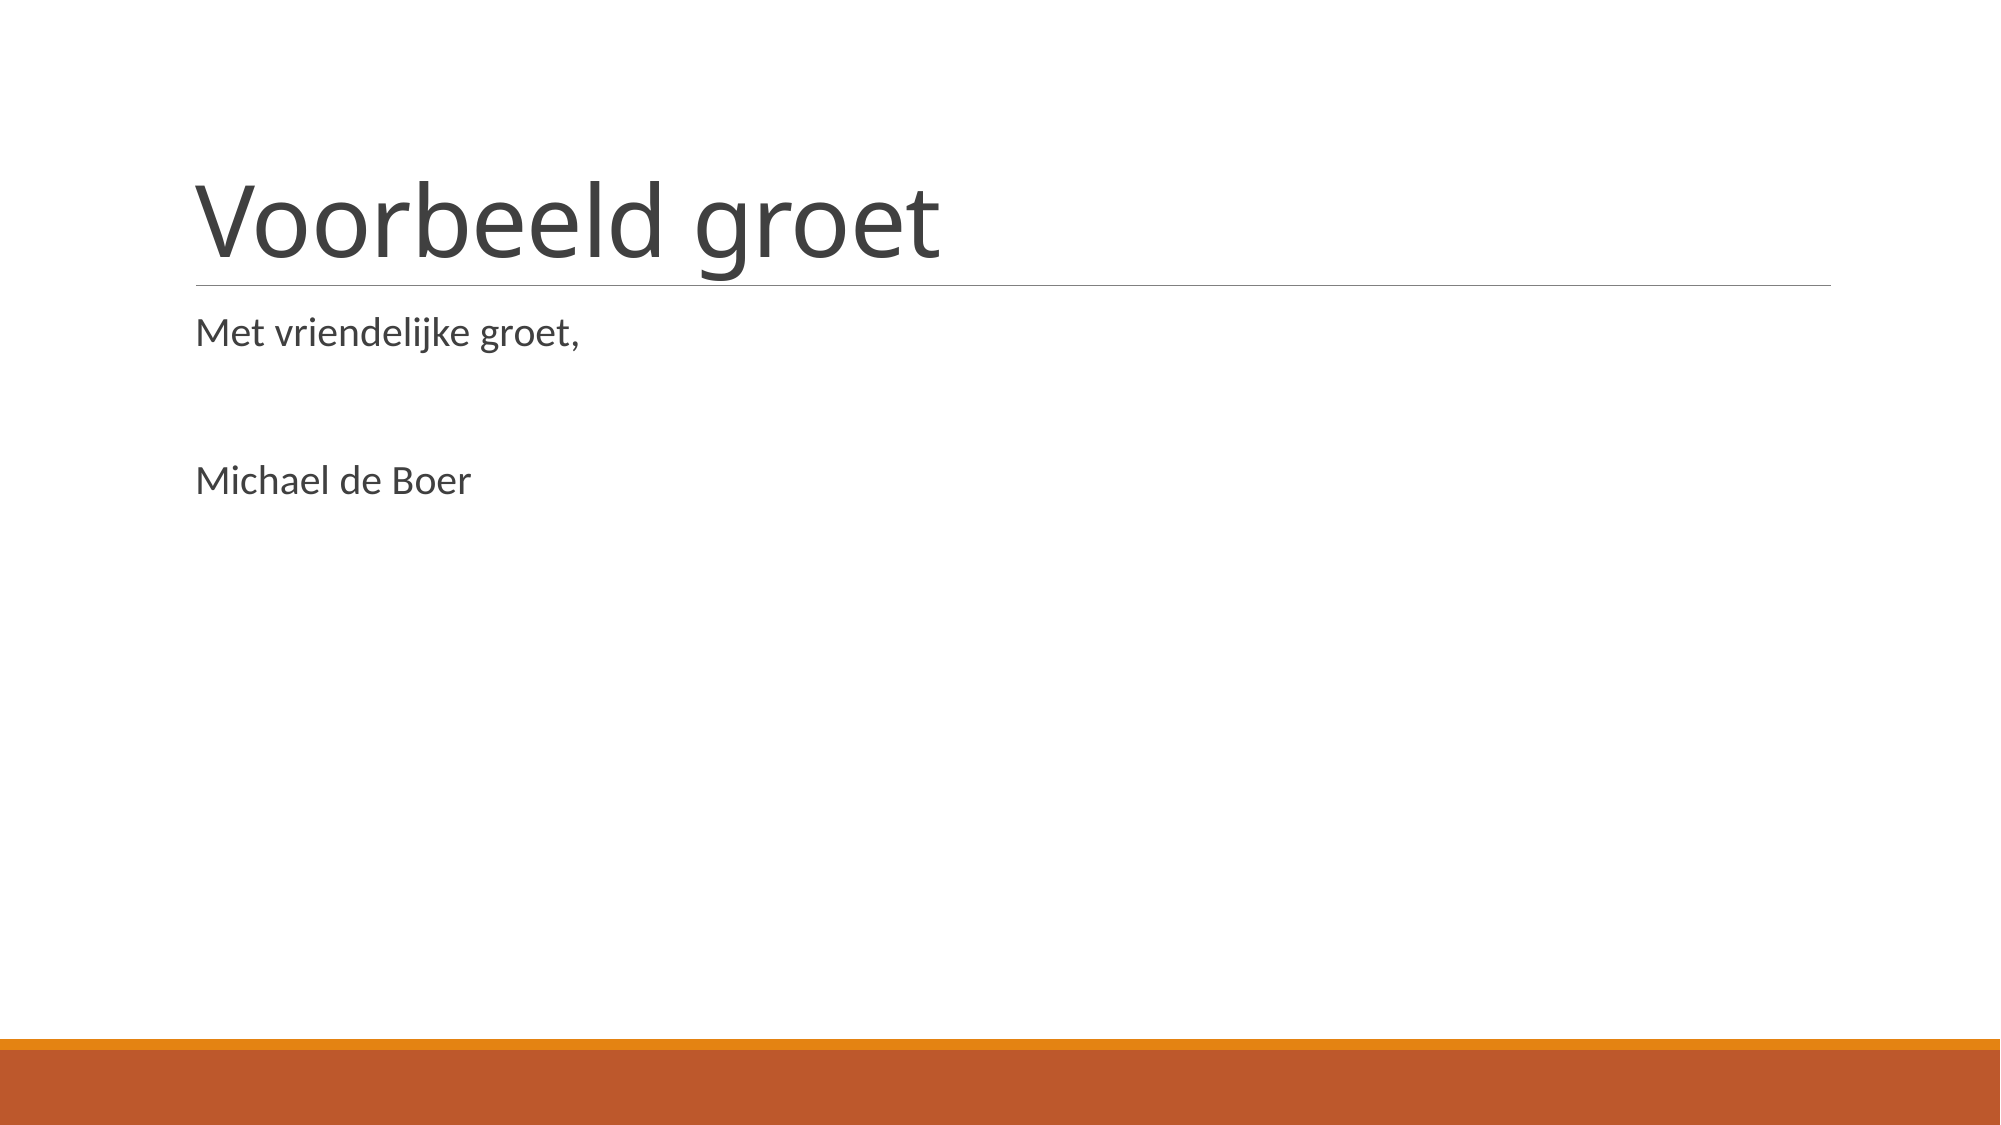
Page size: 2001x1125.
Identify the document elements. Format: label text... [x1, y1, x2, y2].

list Met vriendelijke groet, Michael de Boer [180, 302, 1830, 963]
title Voorbeeld groet [180, 47, 1830, 285]
